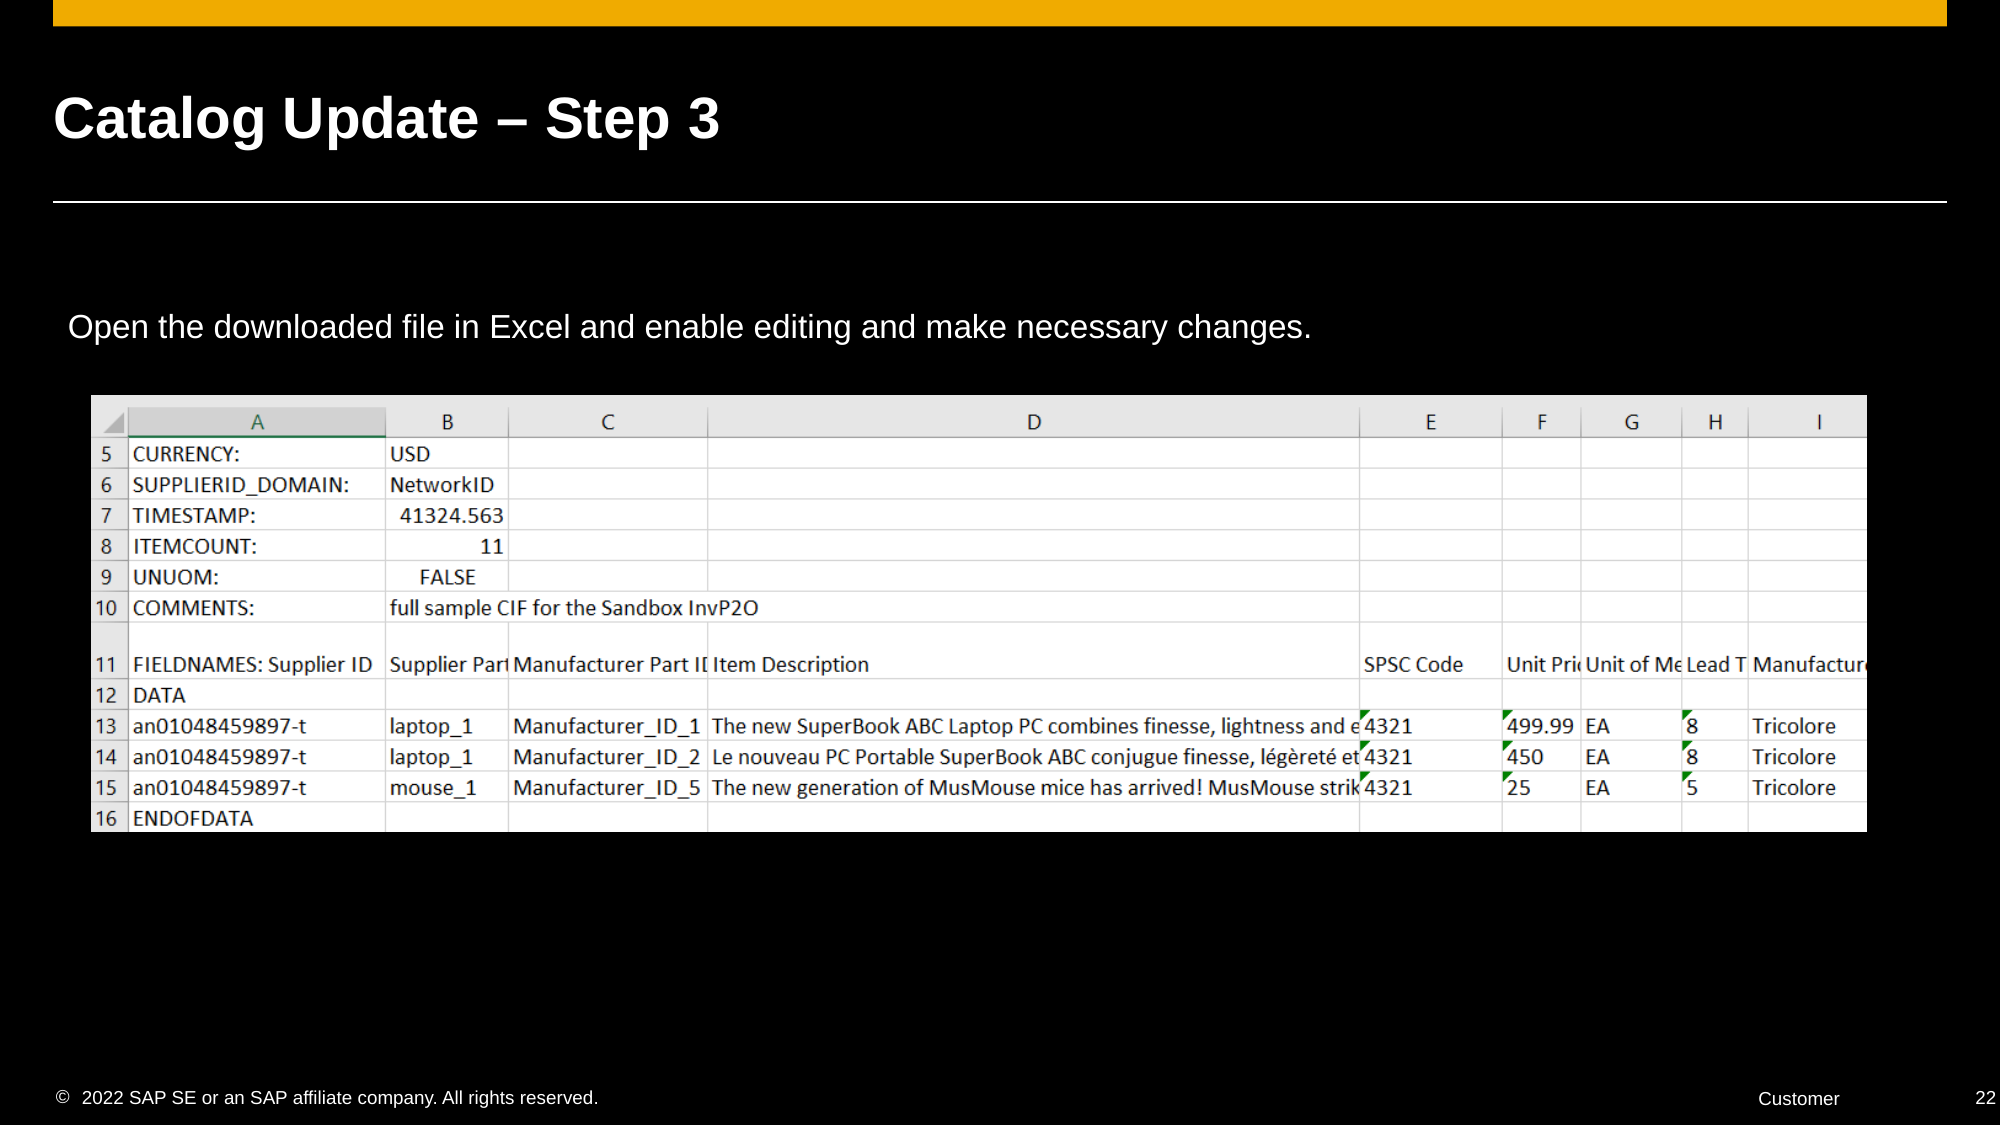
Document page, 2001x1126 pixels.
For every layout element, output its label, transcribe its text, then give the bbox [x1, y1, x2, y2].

picture [91, 394, 1867, 832]
text_box Open the downloaded file in Excel and enable editing and make necessary changes. [53, 297, 1947, 353]
title Catalog Update – Step 3 [53, 53, 1947, 178]
